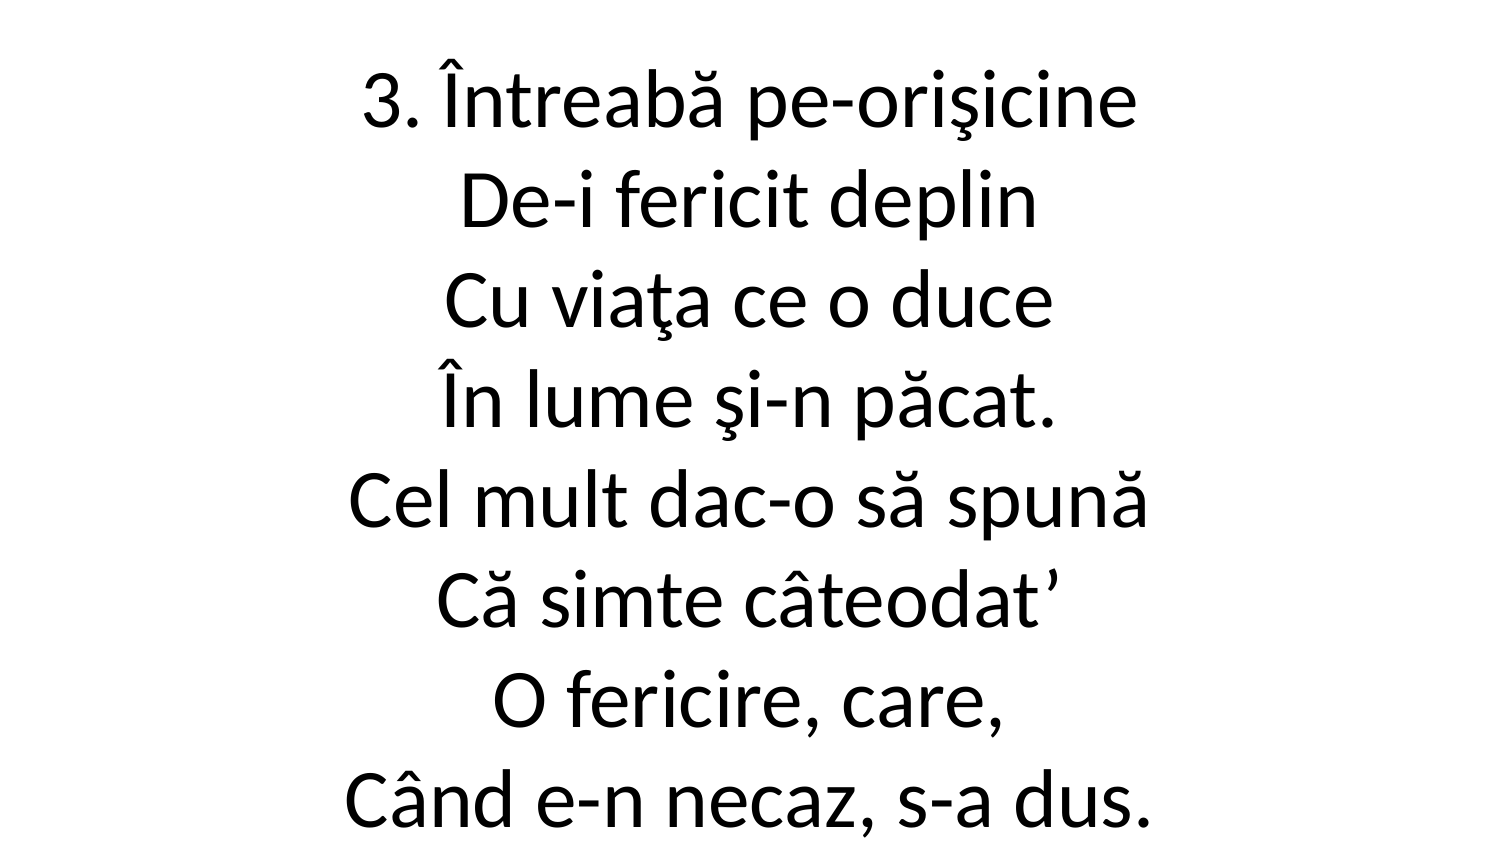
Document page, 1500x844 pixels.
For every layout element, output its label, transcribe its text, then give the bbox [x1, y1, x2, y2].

text_box 3. Întreabă pe-orişicine De-i fericit deplin Cu viaţa ce o duce În lume şi-n păcat. Cel mult dac-o să spună Că simte câteodat’ O fericire, care, Când e-n necaz, s-a dus. [329, 0, 1170, 844]
